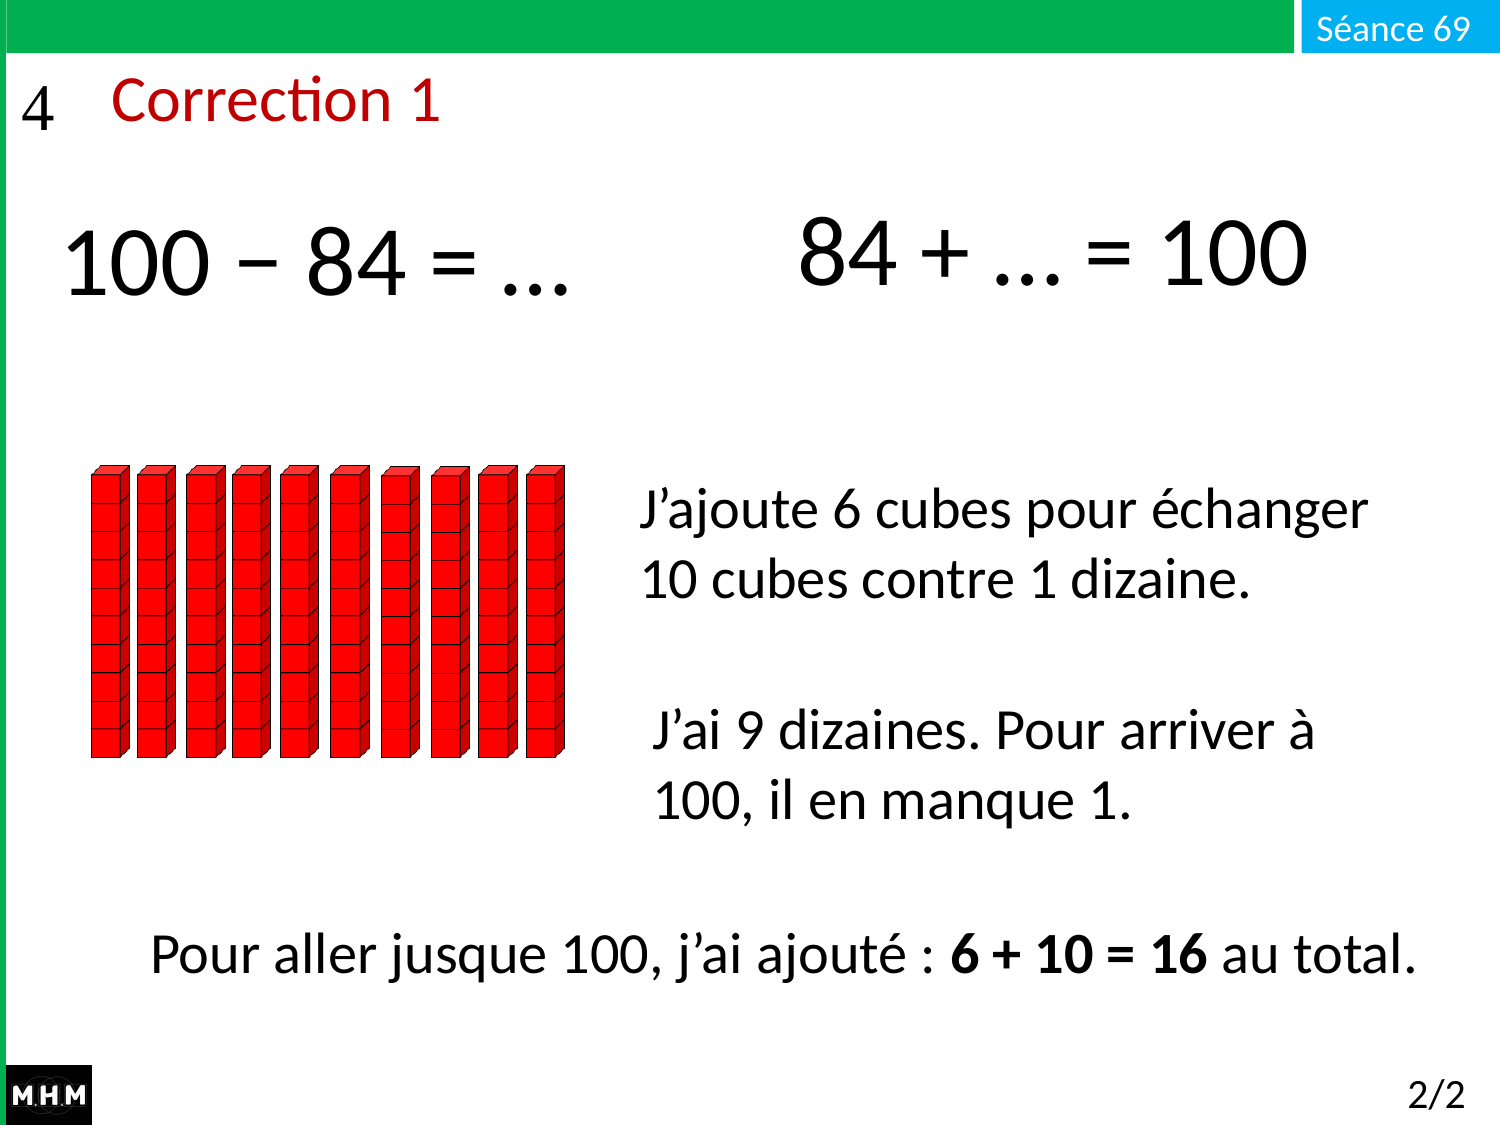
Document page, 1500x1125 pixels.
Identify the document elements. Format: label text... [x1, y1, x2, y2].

title Correction 1 [96, 57, 1391, 144]
picture [429, 464, 473, 760]
picture [135, 463, 179, 760]
picture [379, 464, 423, 760]
text_box 100 − 84 = … [0, 188, 706, 324]
text_box 84 + … = 100 [662, 178, 1444, 313]
picture [476, 463, 585, 760]
picture [89, 463, 133, 760]
picture [328, 463, 373, 760]
picture [278, 463, 322, 760]
picture [6, 1065, 92, 1125]
text_box J’ajoute 6 cubes pour échanger 10 cubes contre 1 dizaine. [624, 462, 1391, 618]
picture [230, 463, 274, 760]
text_box Pour aller jusque 100, j’ai ajouté : 6 + 10 = 16 au total. [135, 908, 1444, 993]
text_box J’ai 9 dizaines. Pour arriver à 100, il en manque 1. [637, 683, 1383, 839]
picture [184, 463, 229, 760]
list 2/2 [1373, 1064, 1500, 1125]
text_box [486, 478, 613, 775]
